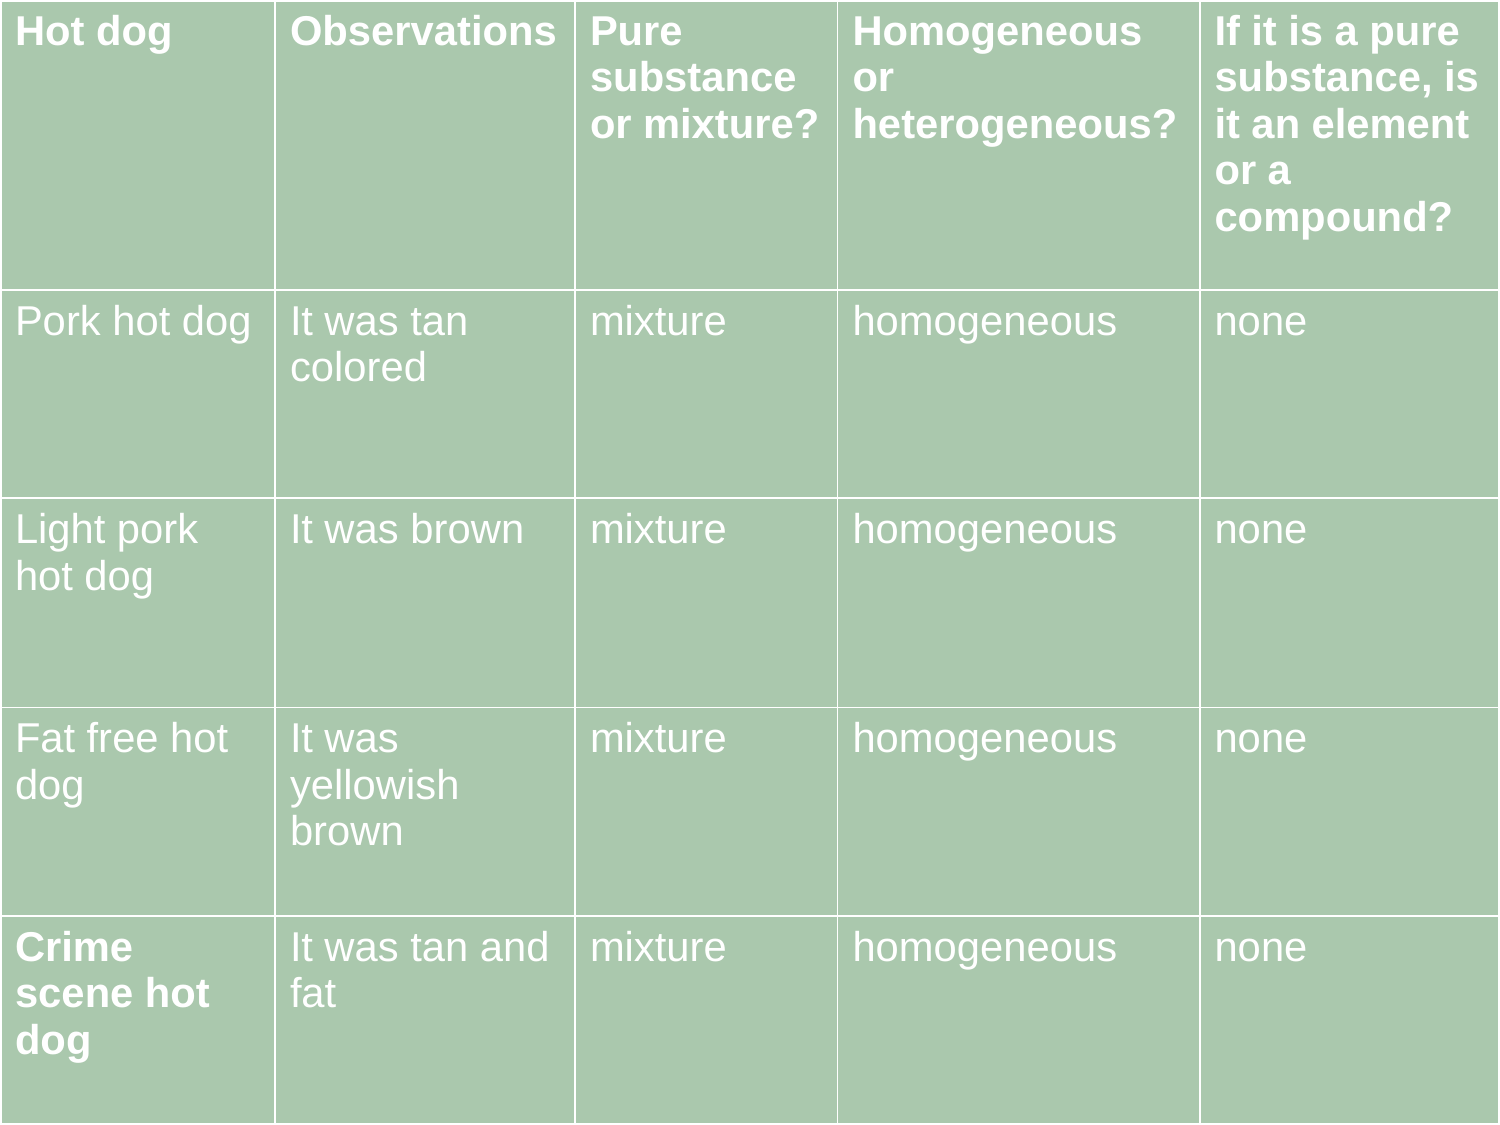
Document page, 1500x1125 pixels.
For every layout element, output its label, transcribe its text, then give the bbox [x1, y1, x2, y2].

table_cell Crime scene hot dog [2, 917, 274, 1123]
table_cell It was tan colored [276, 291, 574, 497]
table_cell Fat free hot dog [2, 708, 274, 915]
table_cell none [1201, 708, 1498, 915]
table_cell Light pork hot dog [2, 499, 274, 707]
table_cell none [1201, 291, 1498, 497]
table_header Homogeneous or heterogeneous? [838, 2, 1199, 289]
table_cell It was brown [276, 499, 574, 707]
table_cell It was tan and fat [276, 917, 574, 1123]
table_cell none [1201, 917, 1498, 1123]
table_header Pure substance or mixture? [576, 2, 837, 289]
table_cell homogeneous [838, 291, 1199, 497]
table_cell mixture [576, 499, 837, 707]
table_cell Pork hot dog [2, 291, 274, 497]
table_cell homogeneous [838, 499, 1199, 707]
table_header Hot dog [2, 2, 274, 289]
table_cell none [1201, 499, 1498, 707]
table_cell homogeneous [838, 917, 1199, 1123]
table_cell homogeneous [838, 708, 1199, 915]
table_cell mixture [576, 917, 837, 1123]
table_header If it is a pure substance, is it an element or a compound? [1201, 2, 1498, 289]
table_header Observations [276, 2, 574, 289]
table_cell mixture [576, 708, 837, 915]
table_cell mixture [576, 291, 837, 497]
table_cell It was yellowish brown [276, 708, 574, 915]
